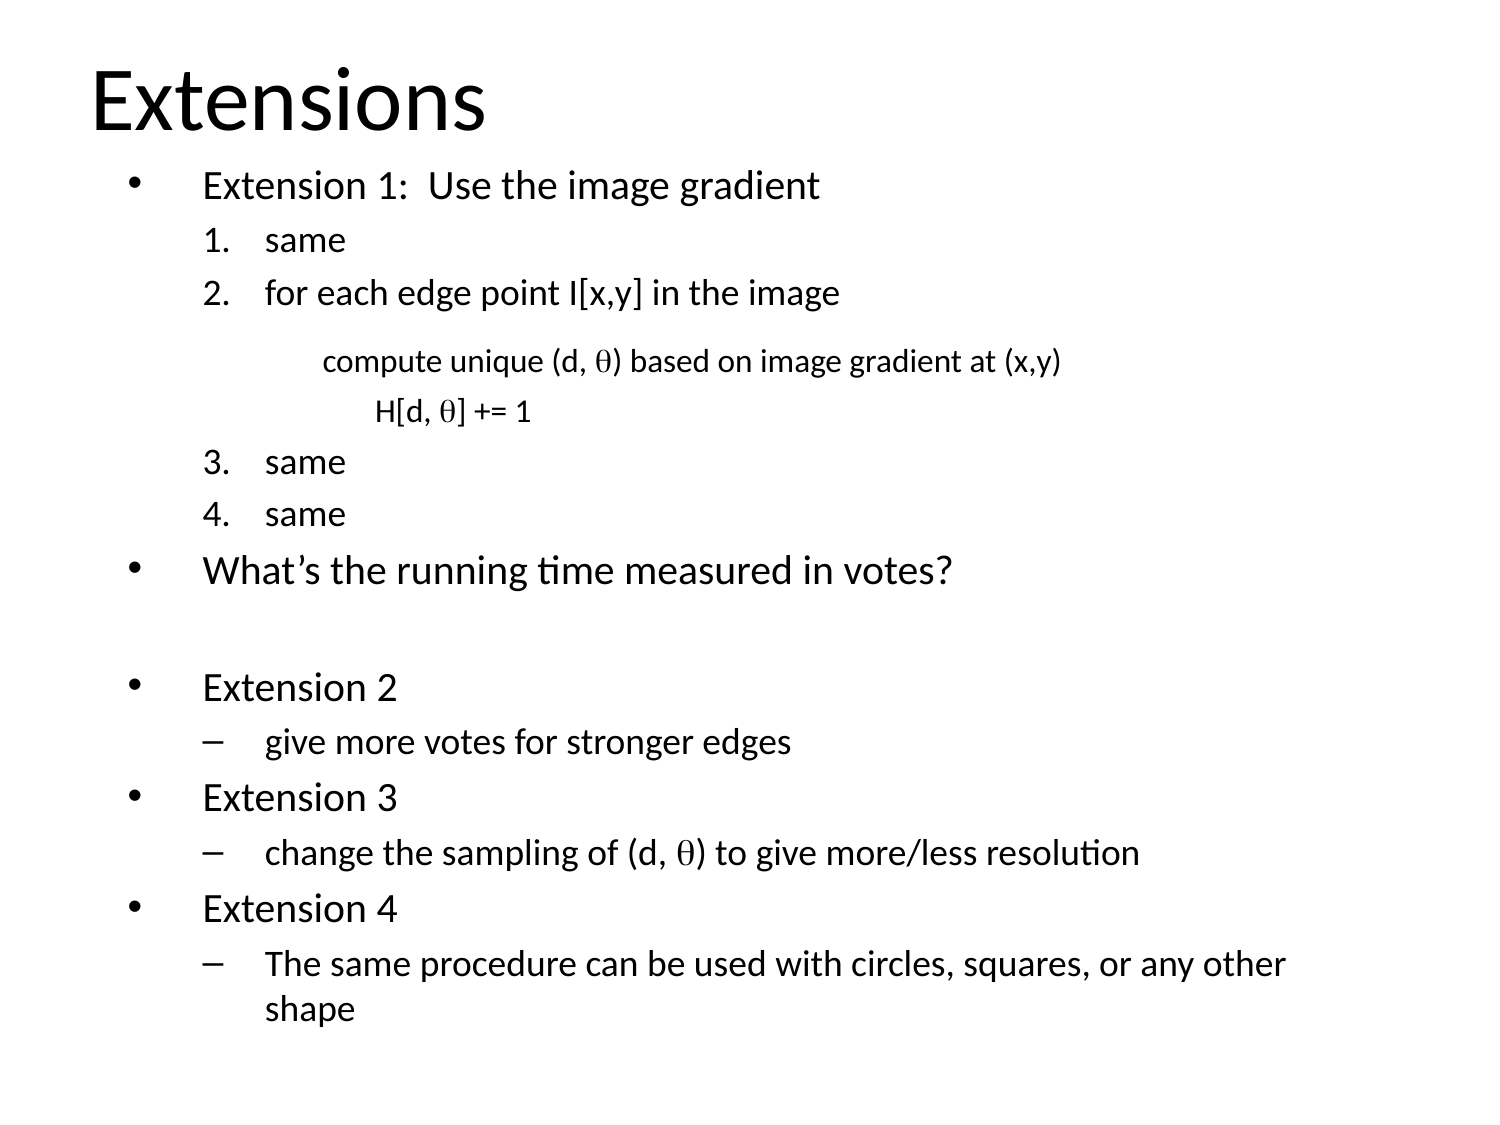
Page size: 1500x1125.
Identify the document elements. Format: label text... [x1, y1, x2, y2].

title Extensions [75, 0, 1425, 188]
list Extension 1: Use the image gradient same for each edge point I[x,y] in the image compute unique (d, ) based on image gradient at (x,y) H[d, ] += 1 same same What’s the running time measured in votes? Extension 2 give more votes for stronger edges Extension 3 change the sampling of (d, ) to give more/less resolution Extension 4 The same procedure can be used with circles, squares, or any other shape [112, 149, 1388, 1050]
